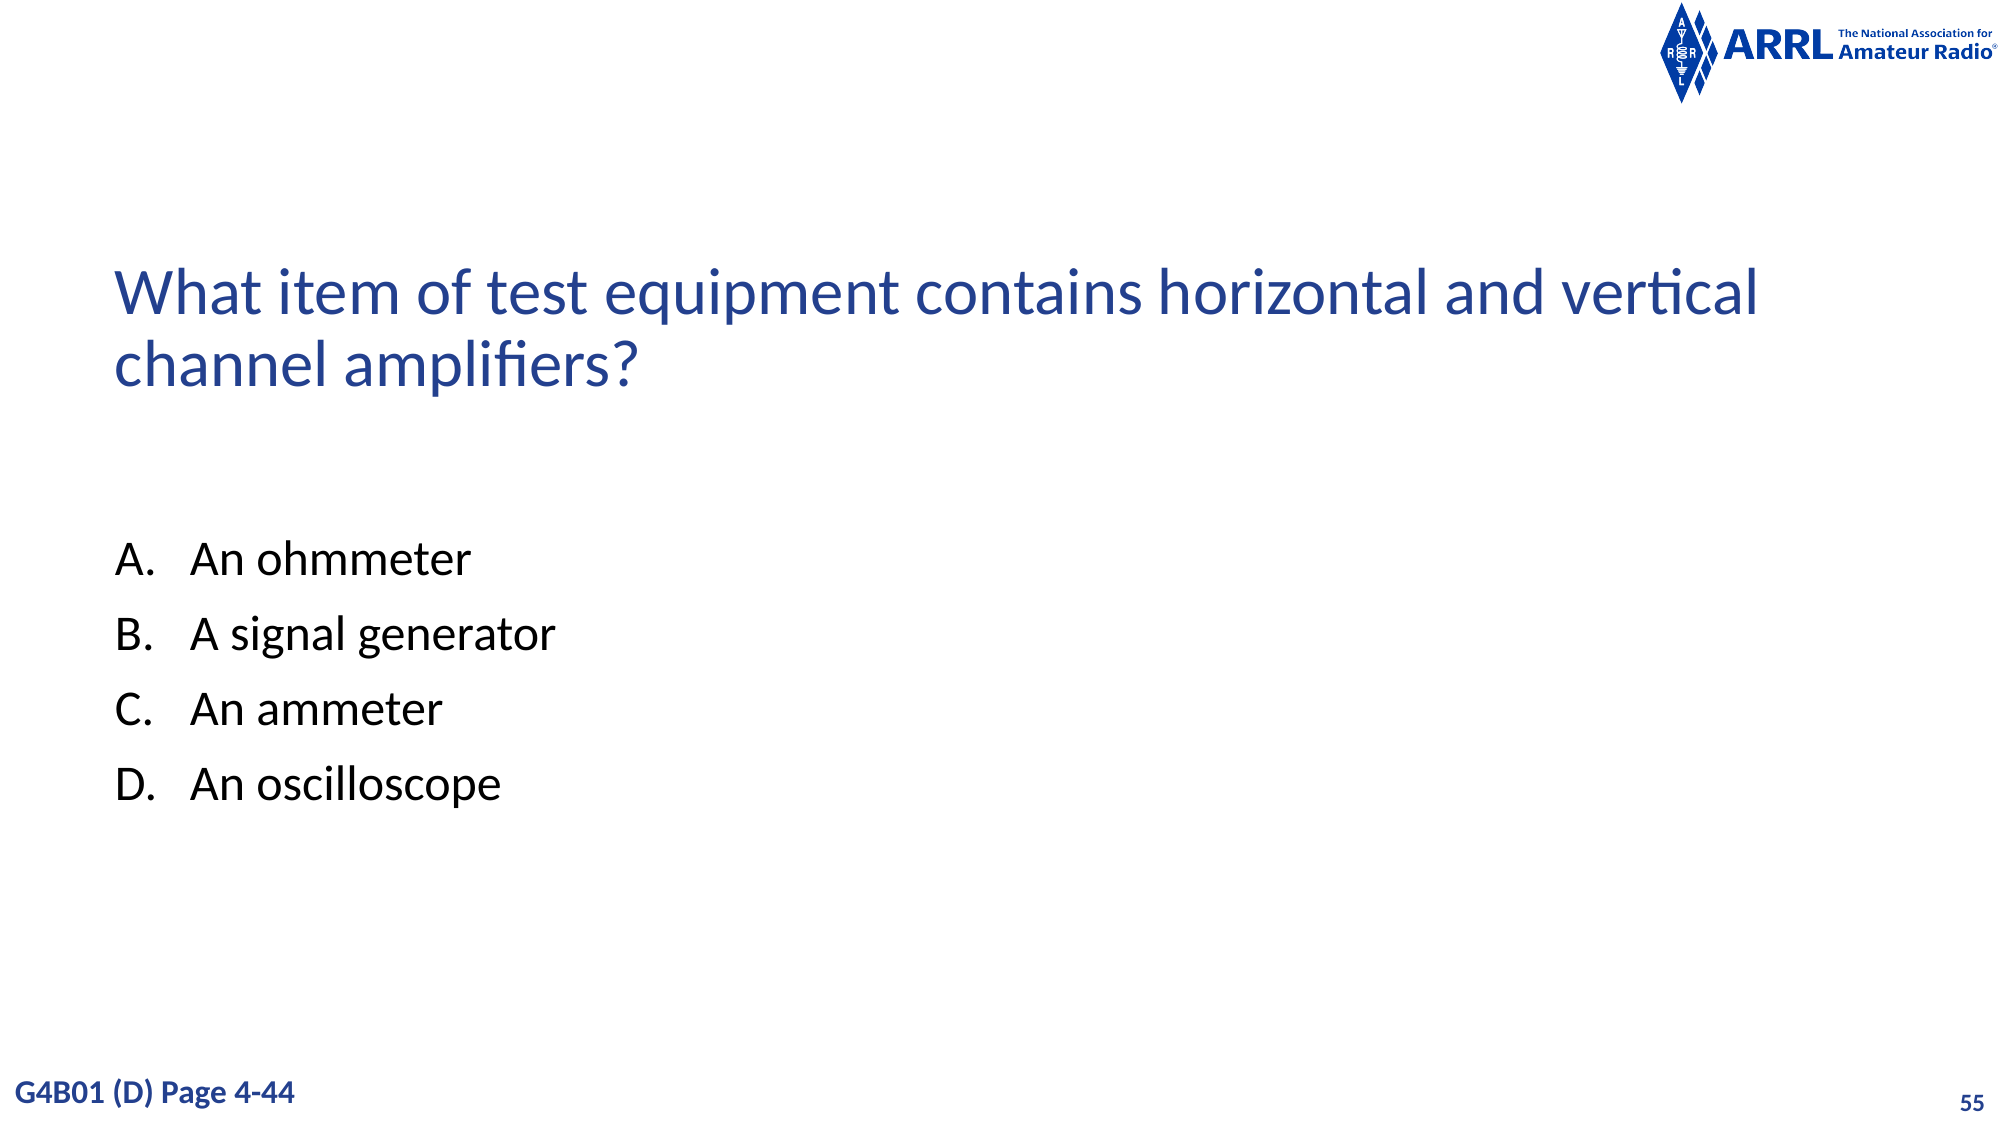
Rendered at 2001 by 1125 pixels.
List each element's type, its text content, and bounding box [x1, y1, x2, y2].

picture [1658, 0, 1999, 106]
list An ohmmeter A signal generator An ammeter An oscilloscope [99, 525, 1900, 1005]
title What item of test equipment contains horizontal and vertical channel amplifiers? [99, 249, 1900, 468]
text_box 55 [1899, 1079, 2000, 1125]
text_box G4B01 (D) Page 4-44 [0, 1062, 1313, 1118]
